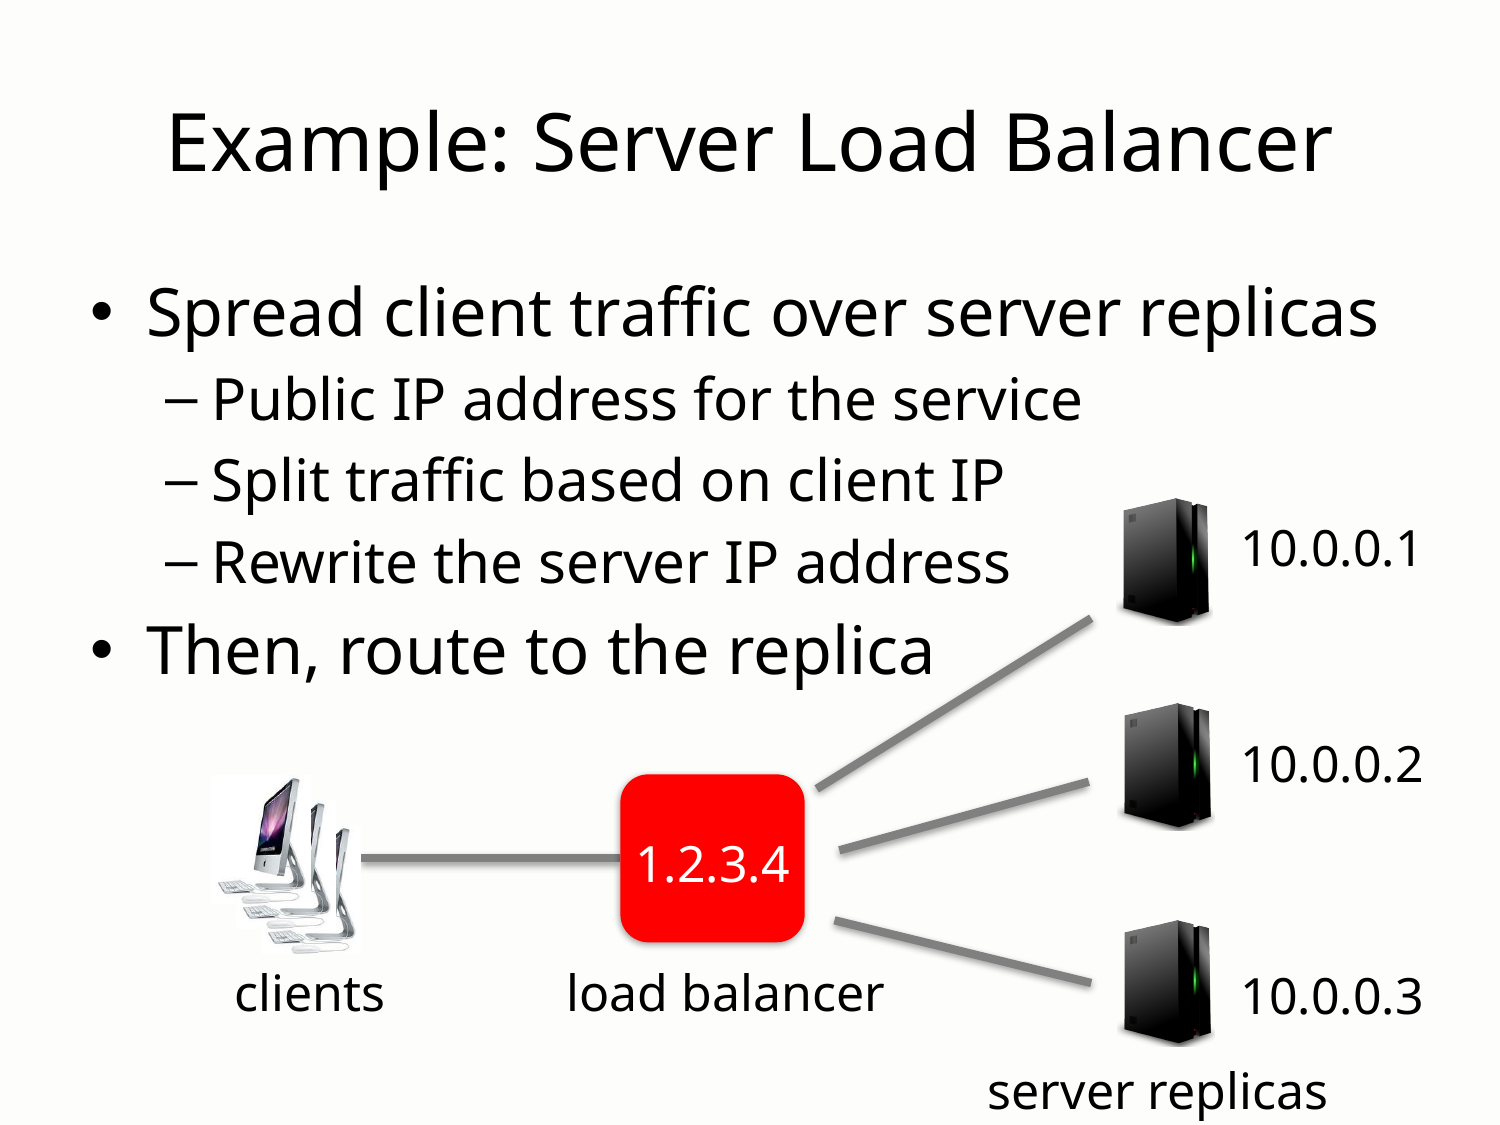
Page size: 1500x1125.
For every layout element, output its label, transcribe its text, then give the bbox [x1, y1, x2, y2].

text_box 10.0.0.3 [1225, 956, 1439, 1032]
text_box load balancer [551, 953, 901, 1029]
text_box [618, 772, 807, 945]
list Spread client traffic over server replicas Public IP address for the service Split traffic based on client IP Rewrite the server IP address Then, route to the replica [75, 262, 1400, 1076]
picture [211, 775, 362, 955]
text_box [839, 781, 1090, 851]
picture [1115, 498, 1213, 626]
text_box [834, 919, 1092, 984]
text_box clients [219, 953, 401, 1029]
title Example: Server Load Balancer [75, 45, 1425, 233]
picture [1117, 920, 1215, 1048]
text_box server replicas [972, 1052, 1344, 1125]
text_box 10.0.0.1 [1225, 508, 1439, 584]
text_box 10.0.0.2 [1225, 724, 1439, 800]
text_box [816, 617, 1092, 790]
picture [1117, 703, 1215, 831]
text_box 1.2.3.4 [620, 825, 805, 901]
